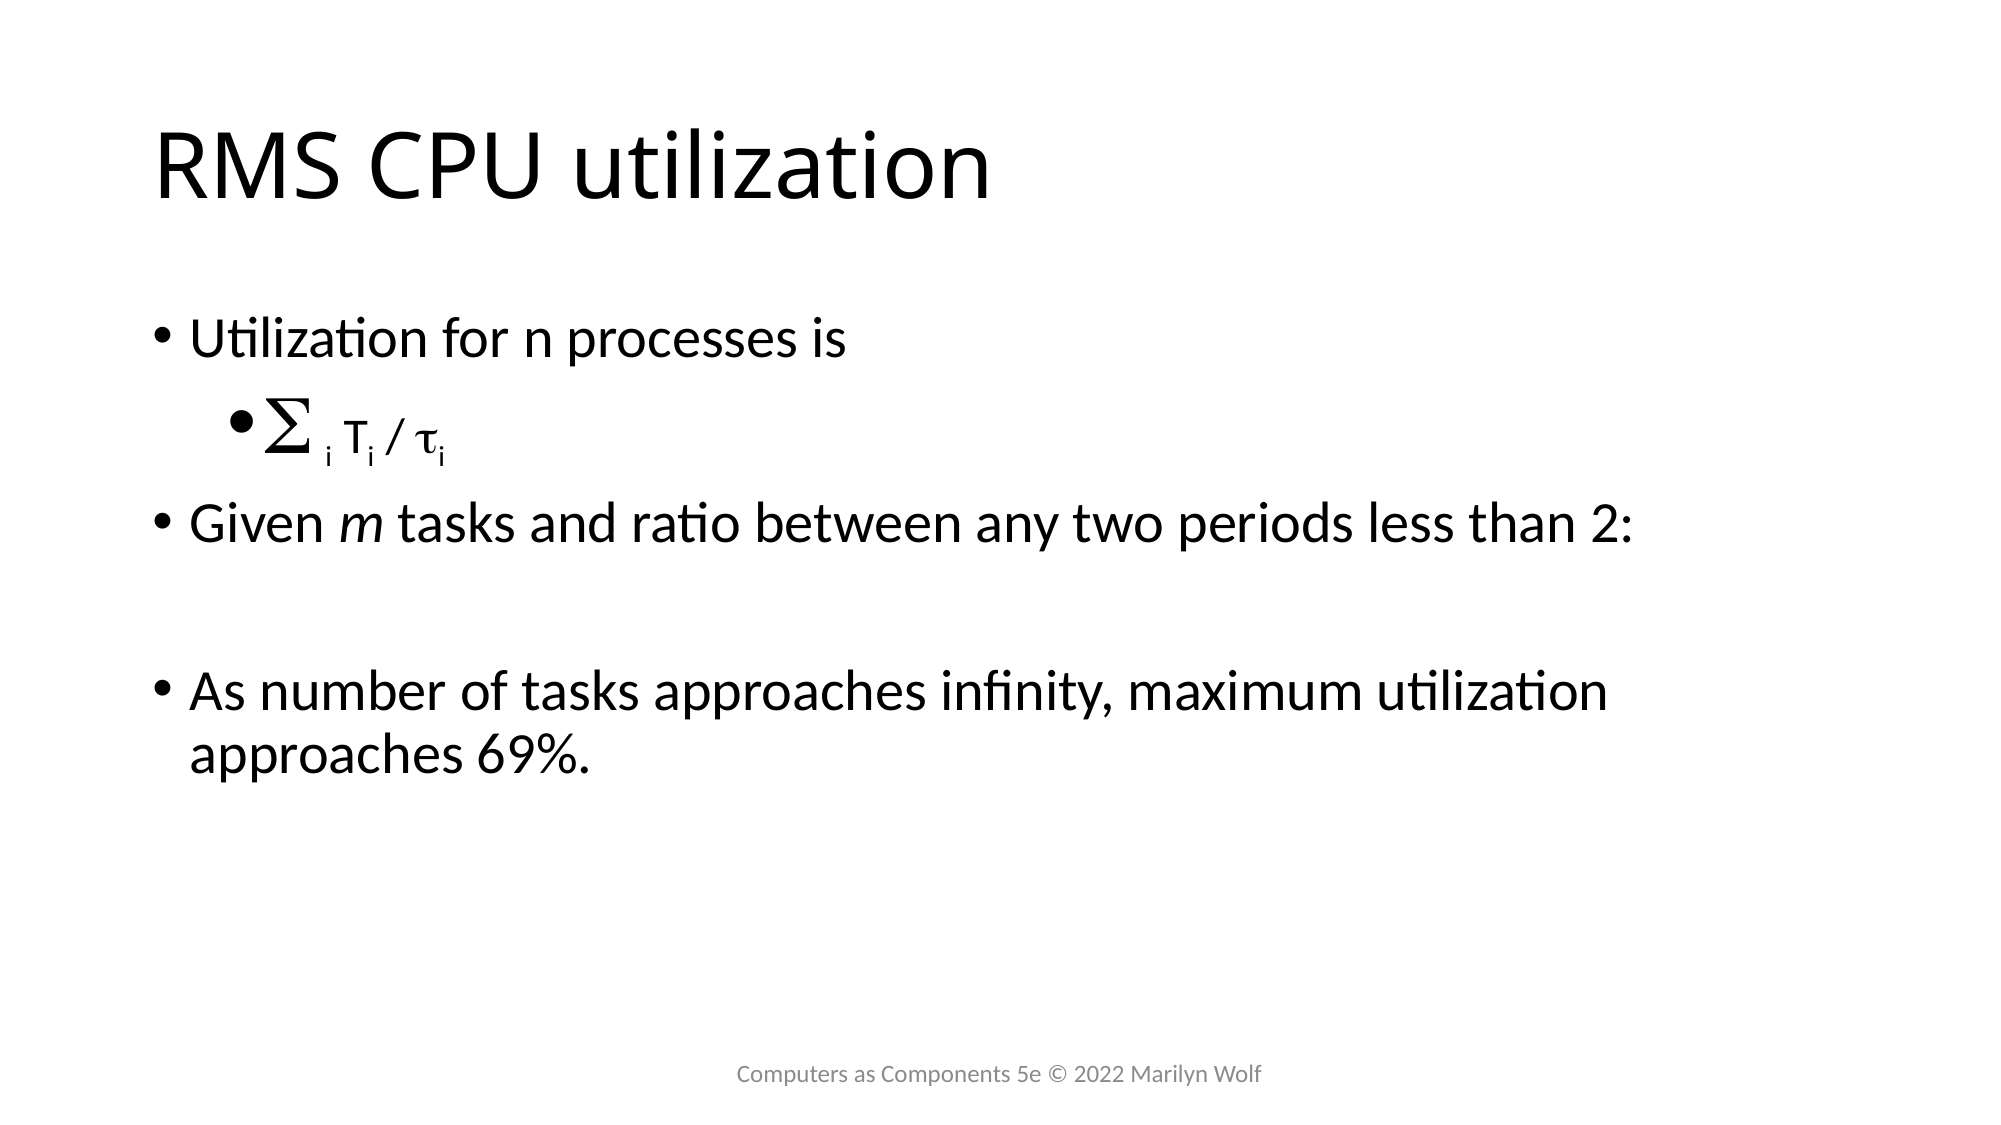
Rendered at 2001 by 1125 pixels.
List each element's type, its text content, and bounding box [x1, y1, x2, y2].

footer Computers as Components 5e © 2022 Marilyn Wolf [662, 1042, 1338, 1103]
title RMS CPU utilization [137, 59, 1863, 278]
